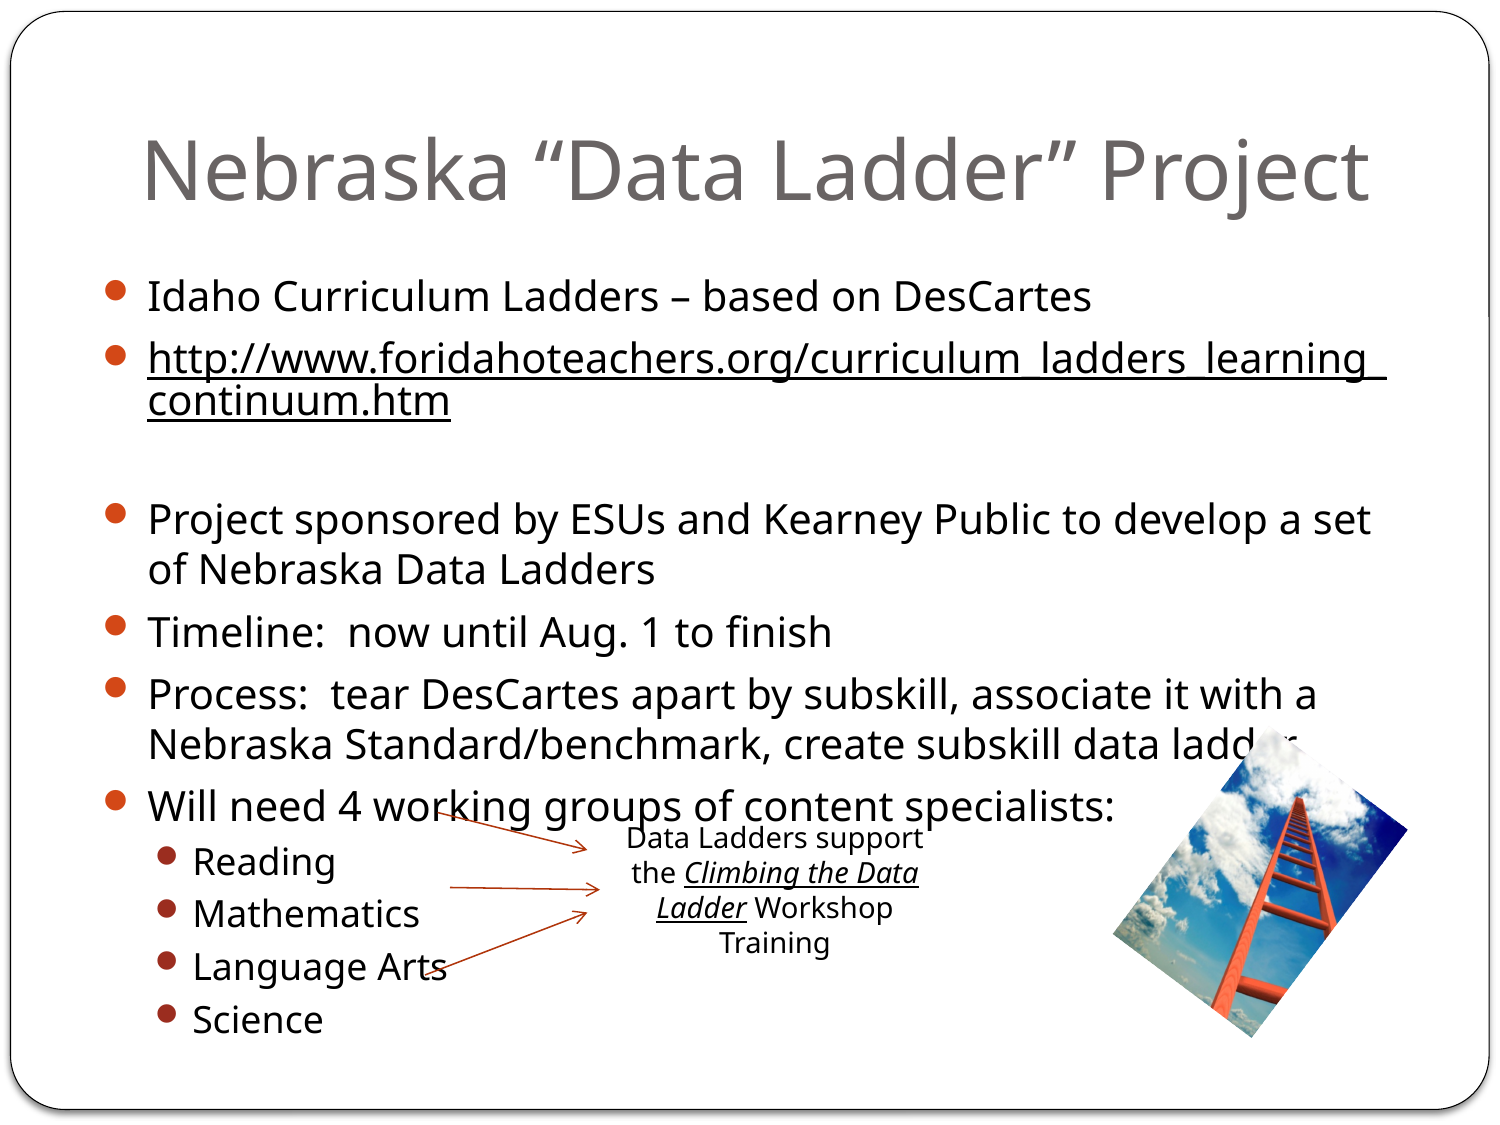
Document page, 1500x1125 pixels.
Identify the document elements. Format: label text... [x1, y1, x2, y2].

picture [1113, 726, 1407, 1037]
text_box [437, 812, 588, 851]
text_box Data Ladders support the Climbing the Data Ladder Workshop Training [600, 812, 950, 967]
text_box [424, 912, 588, 976]
list Idaho Curriculum Ladders – based on DesCartes http://www.foridahoteachers.org/curriculum_ladders_learning_continuum.htm Project sponsored by ESUs and Kearney Public to develop a set of Nebraska Data Ladders Timeline: now until Aug. 1 to finish Process: tear DesCartes apart by subskill, associate it with a Nebraska Standard/benchmark, create subskill data ladder Will need 4 working groups of content specialists: Reading Mathematics Language Arts Science [87, 262, 1413, 1125]
title Nebraska “Data Ladder” Project [87, 45, 1425, 233]
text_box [449, 887, 601, 891]
